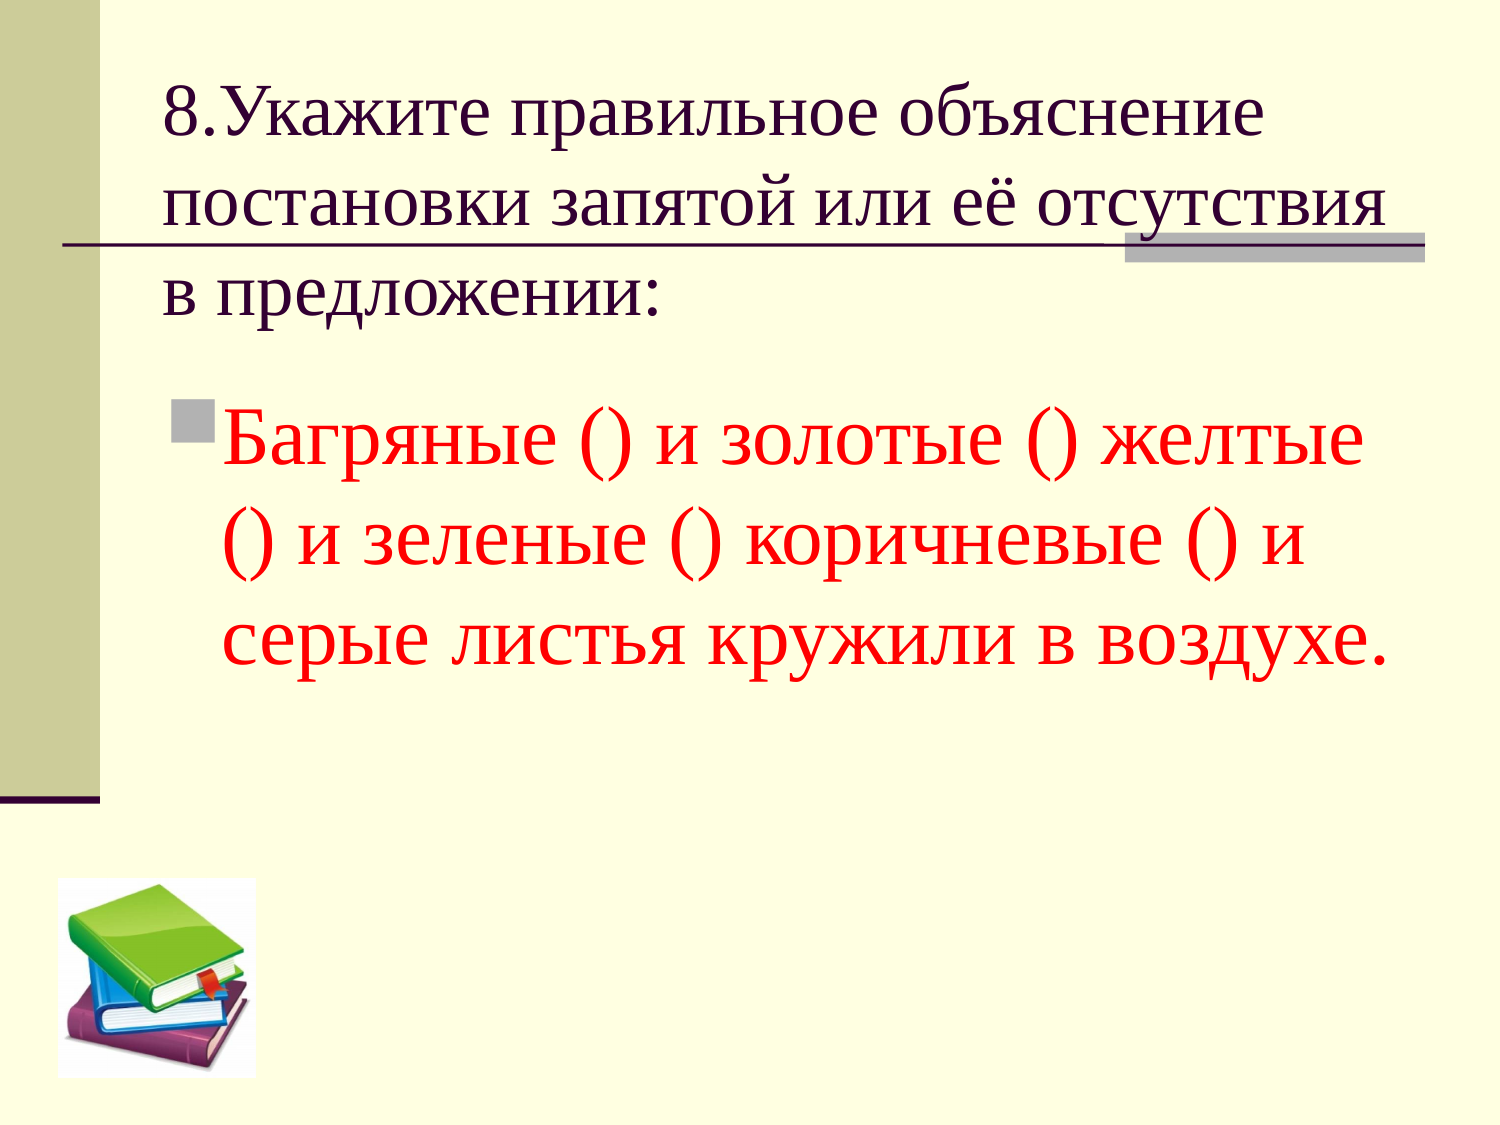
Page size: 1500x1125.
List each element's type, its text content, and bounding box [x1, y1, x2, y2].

picture [58, 878, 257, 1078]
title 8.Укажите правильное объяснение постановки запятой или её отсутствия в предложении: [147, 101, 1423, 290]
list Багряные () и золотые () желтые () и зеленые () коричневые () и серые листья кружили в воздухе. [149, 373, 1426, 1117]
